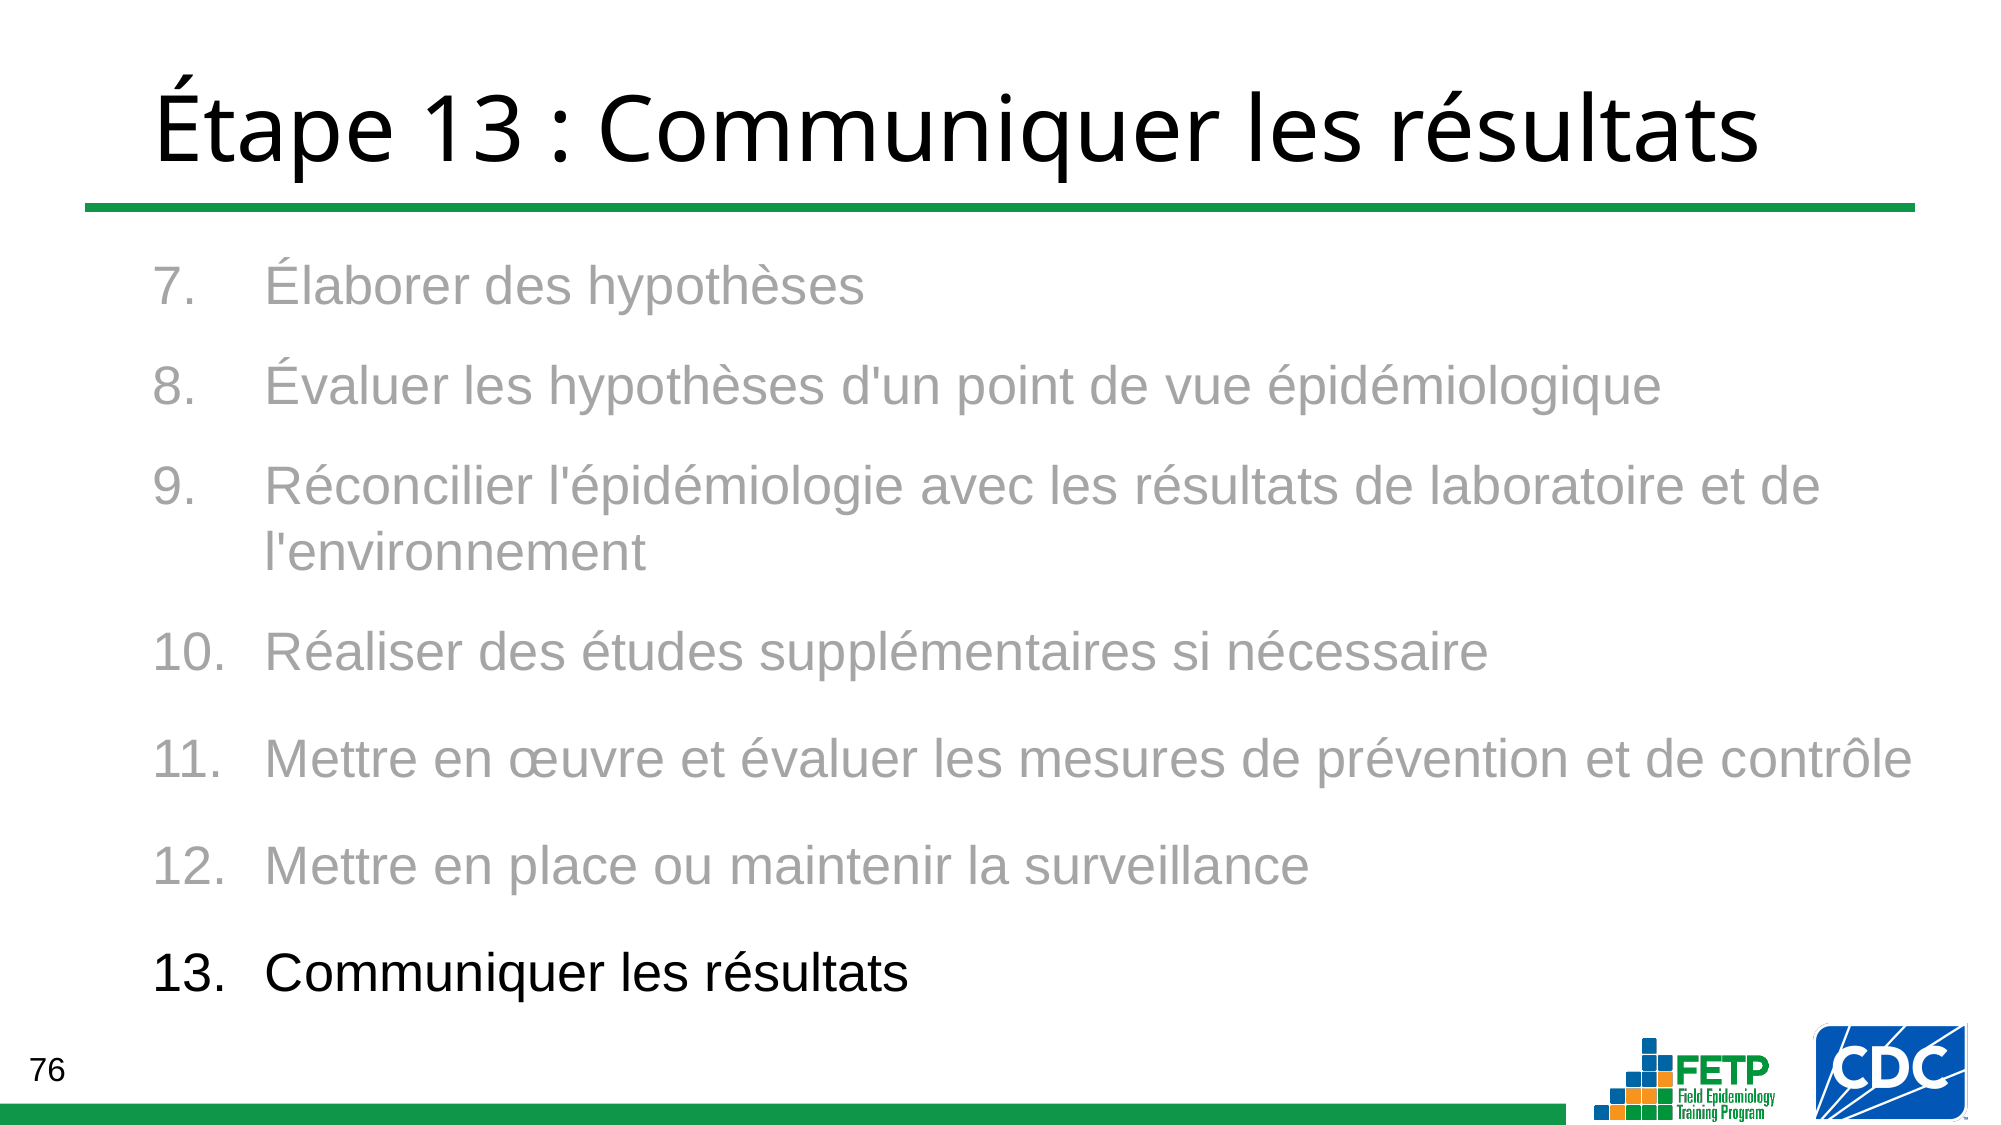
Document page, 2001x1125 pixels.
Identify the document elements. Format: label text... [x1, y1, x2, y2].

picture [1813, 1023, 1968, 1122]
list Élaborer des hypothèses Évaluer les hypothèses d'un point de vue épidémiologique Réconcilier l'épidémiologie avec les résultats de laboratoire et de l'environnement Réaliser des études supplémentaires si nécessaire Mettre en œuvre et évaluer les mesures de prévention et de contrôle Mettre en place ou maintenir la surveillance Communiquer les résultats [137, 242, 1956, 1004]
picture [1594, 1038, 1775, 1122]
text_box Étape 13 : Communiquer les résultats [137, 46, 1863, 189]
